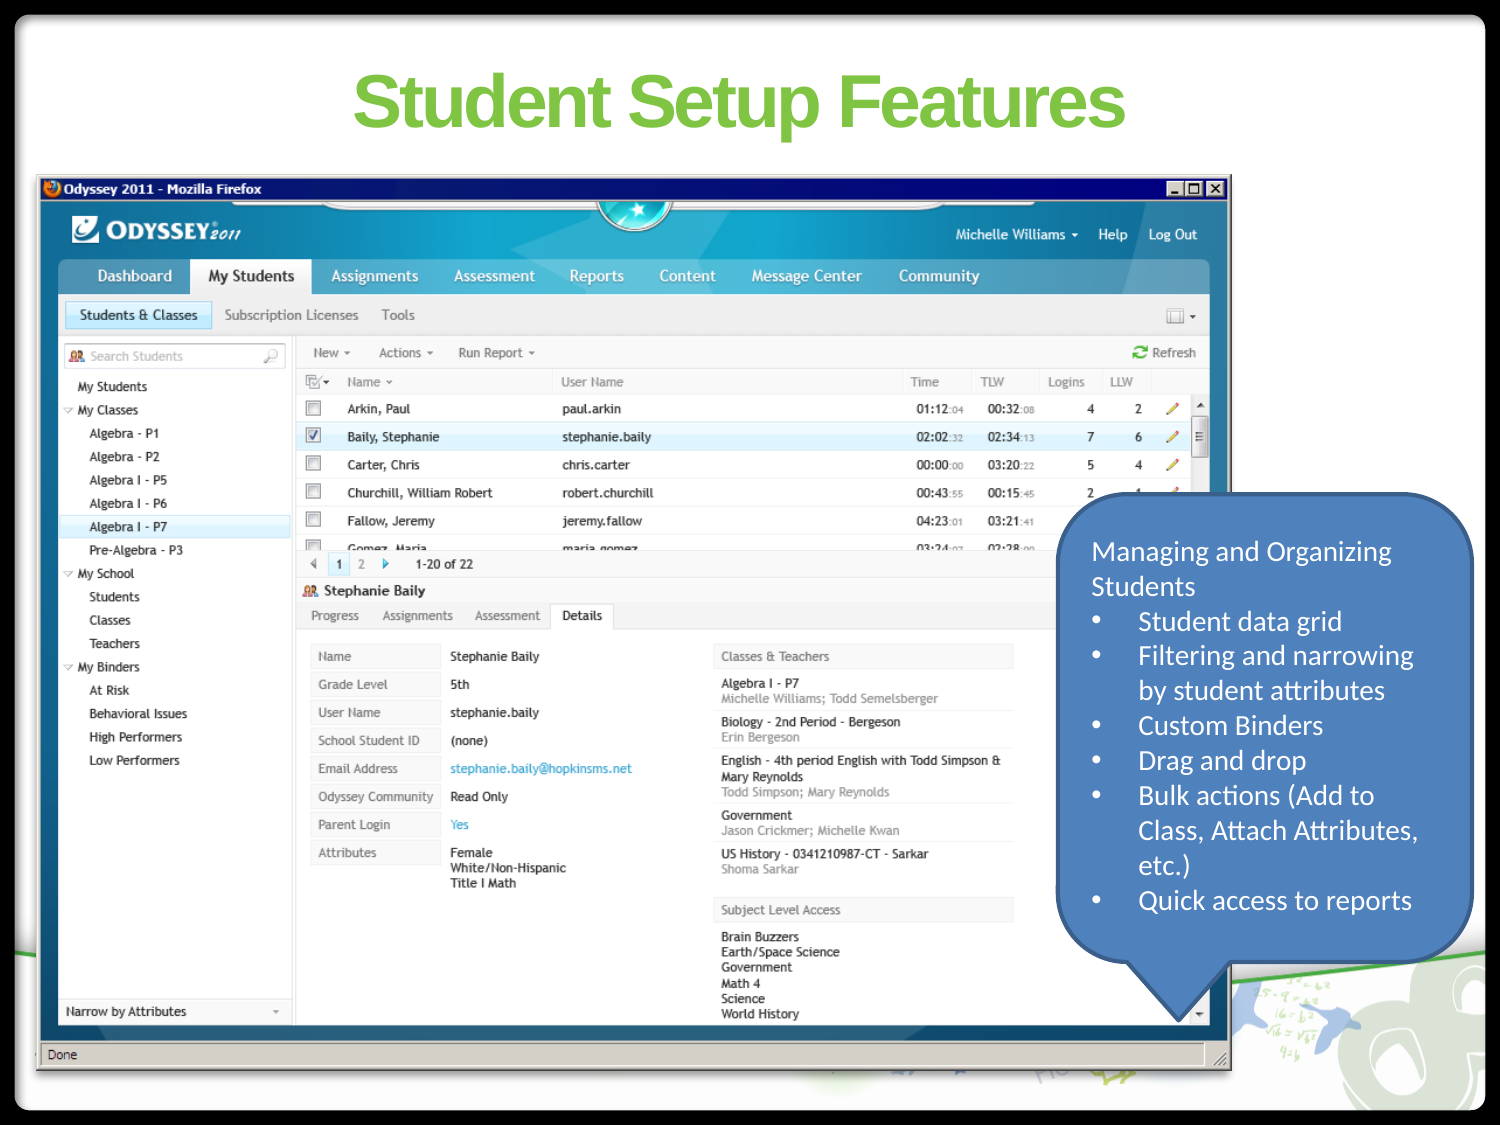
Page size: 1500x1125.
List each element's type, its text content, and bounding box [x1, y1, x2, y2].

text_box [1236, 492, 1475, 965]
picture [15, 174, 1485, 1110]
title Student Setup Features [75, 45, 1406, 175]
text_box Managing and Organizing Students Student data grid Filtering and narrowing by student attributes Custom Binders Drag and drop Bulk actions (Add to Class, Attach Attributes, etc.) Quick access to reports [1236, 524, 1457, 924]
